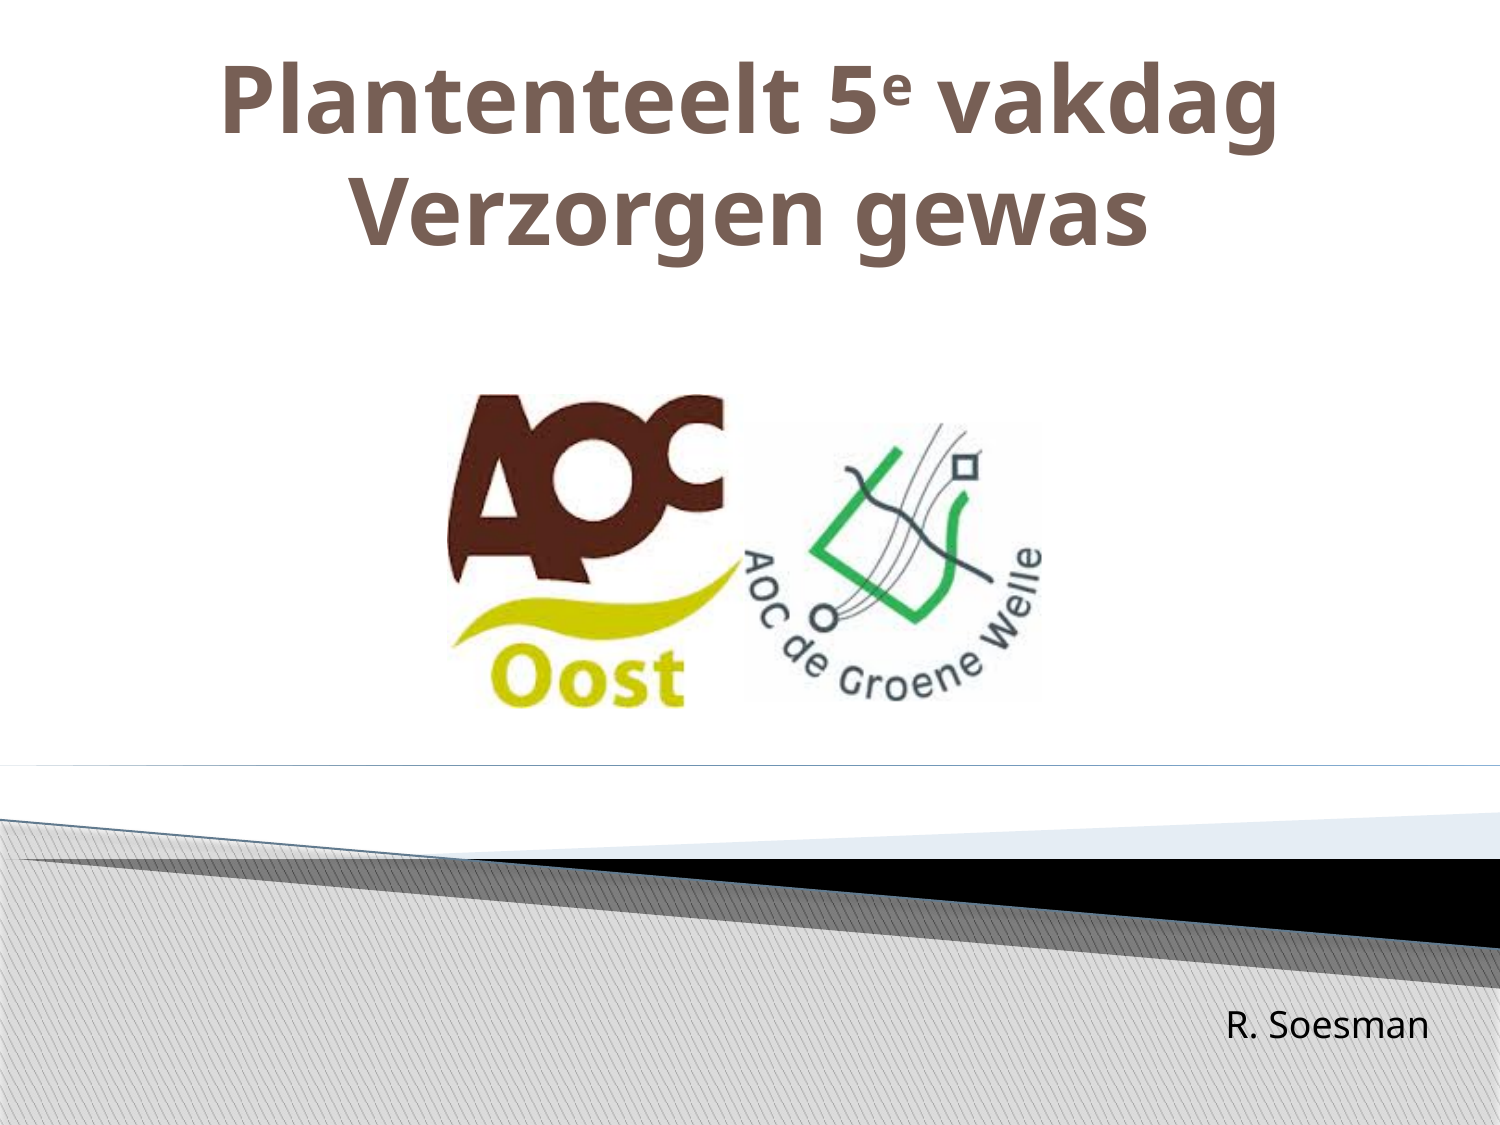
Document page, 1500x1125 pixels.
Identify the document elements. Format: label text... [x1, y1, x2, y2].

picture [447, 393, 1053, 732]
picture [5, 859, 1500, 989]
title Plantenteelt 5e vakdag Verzorgen gewas [112, 30, 1388, 273]
text_box R. Soesman [1210, 993, 1500, 1054]
